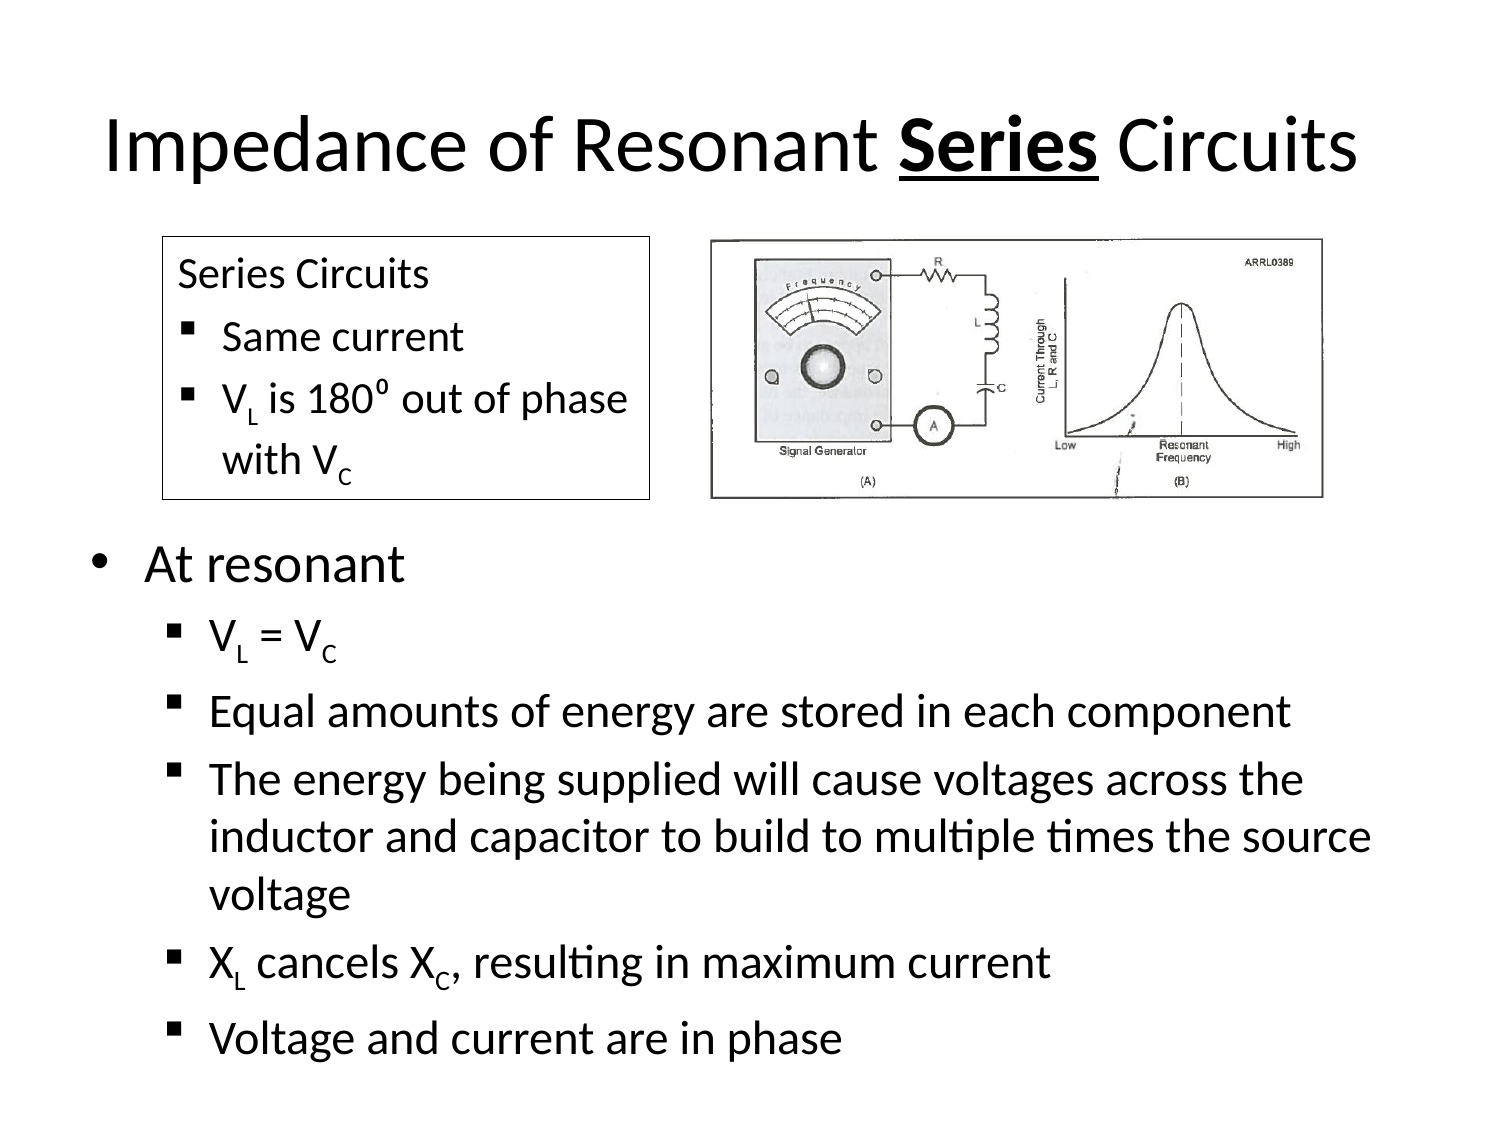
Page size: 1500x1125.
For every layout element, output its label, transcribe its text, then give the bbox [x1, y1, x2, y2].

list At resonant VL = VC Equal amounts of energy are stored in each component The energy being supplied will cause voltages across the inductor and capacitor to build to multiple times the source voltage XL cancels XC, resulting in maximum current Voltage and current are in phase [75, 520, 1425, 1075]
picture [707, 236, 1326, 501]
text_box Series Circuits Same current VL is 180⁰ out of phase with VC [162, 236, 650, 500]
title Impedance of Resonant Series Circuits [75, 45, 1425, 233]
